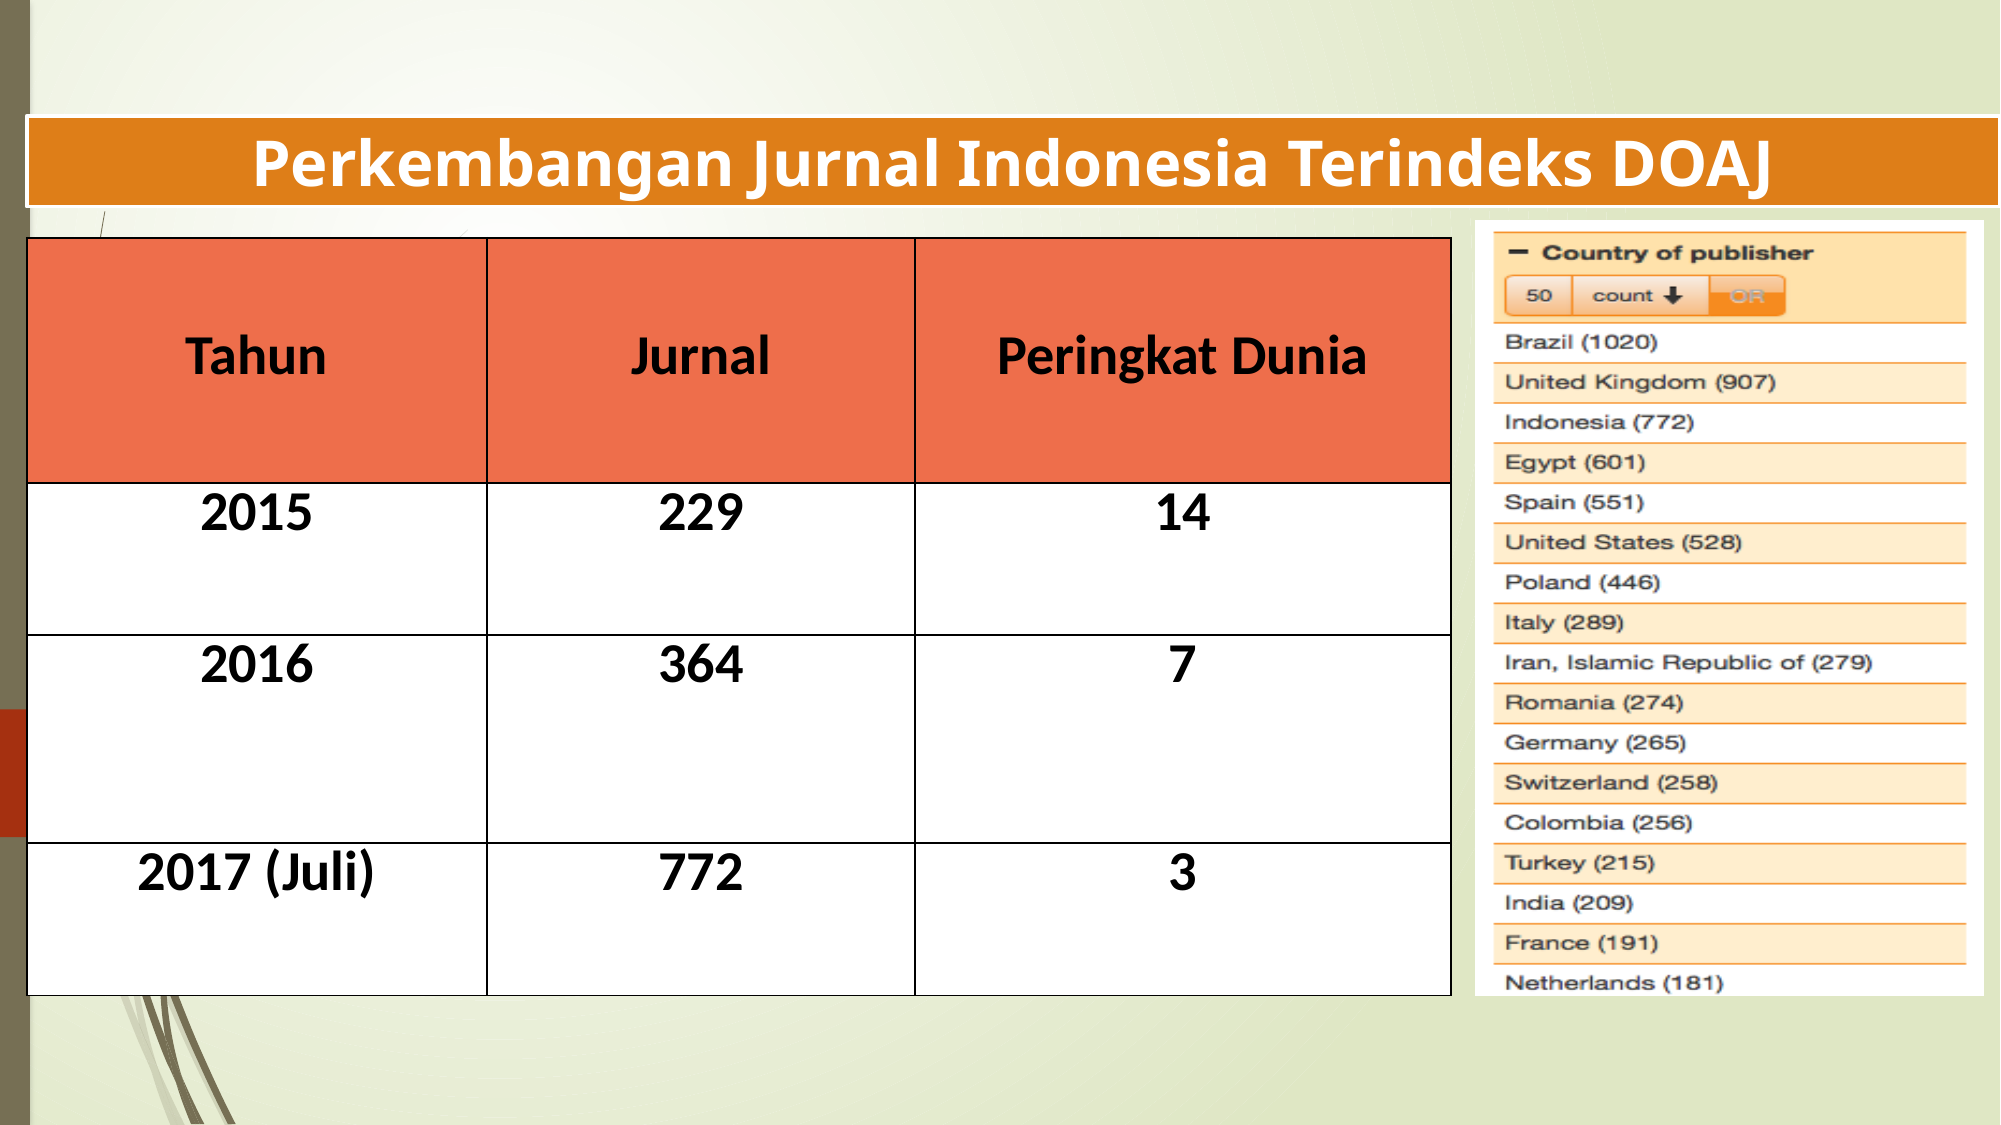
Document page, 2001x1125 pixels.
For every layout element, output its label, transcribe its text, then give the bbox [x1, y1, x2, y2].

table_header Tahun [28, 239, 486, 482]
table_cell 2017 (Juli) [28, 844, 486, 995]
picture [1475, 220, 1984, 996]
table_cell 364 [488, 636, 914, 842]
table_cell 772 [488, 844, 914, 995]
table_cell 14 [916, 484, 1450, 634]
table_cell 2016 [28, 636, 486, 842]
table_cell 2015 [28, 484, 486, 634]
table_header Jurnal [488, 239, 914, 482]
text_box Perkembangan Jurnal Indonesia Terindeks DOAJ [25, 114, 2000, 208]
table_header Peringkat Dunia [916, 239, 1450, 482]
table_cell 3 [916, 844, 1450, 995]
table_cell 7 [916, 636, 1450, 842]
table_cell 229 [488, 484, 914, 634]
